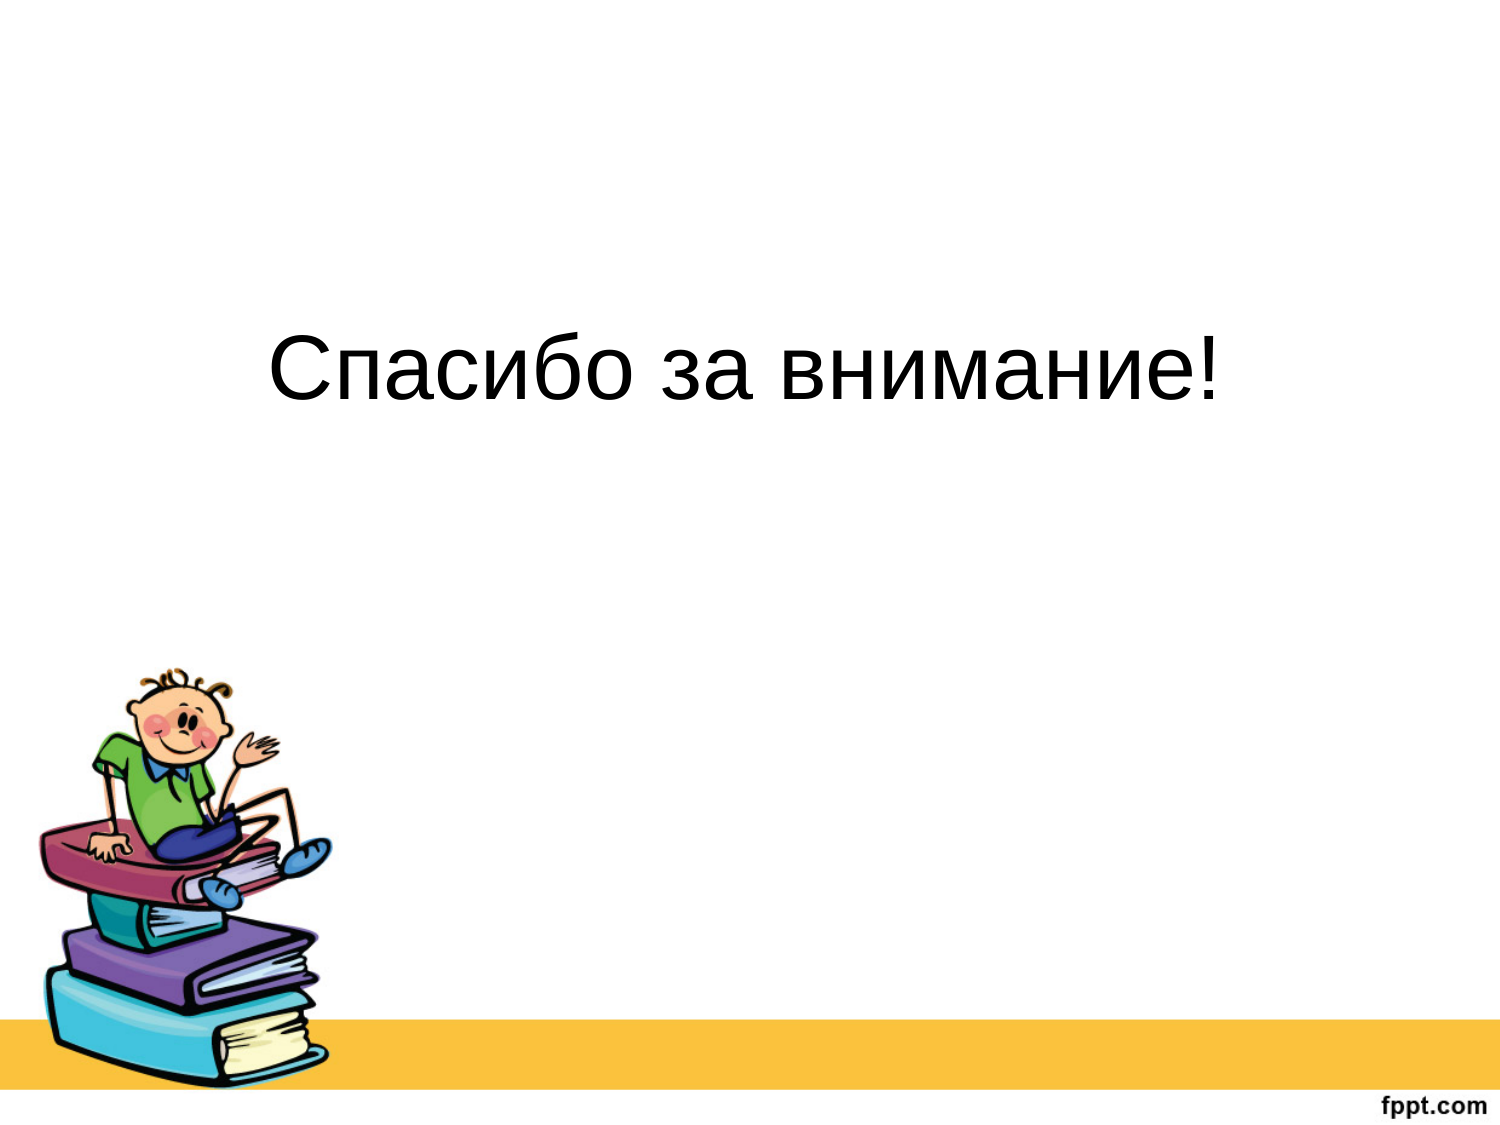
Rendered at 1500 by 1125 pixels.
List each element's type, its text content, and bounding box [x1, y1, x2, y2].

title Спасибо за внимание! [70, 269, 1421, 458]
picture [0, 0, 1500, 1125]
